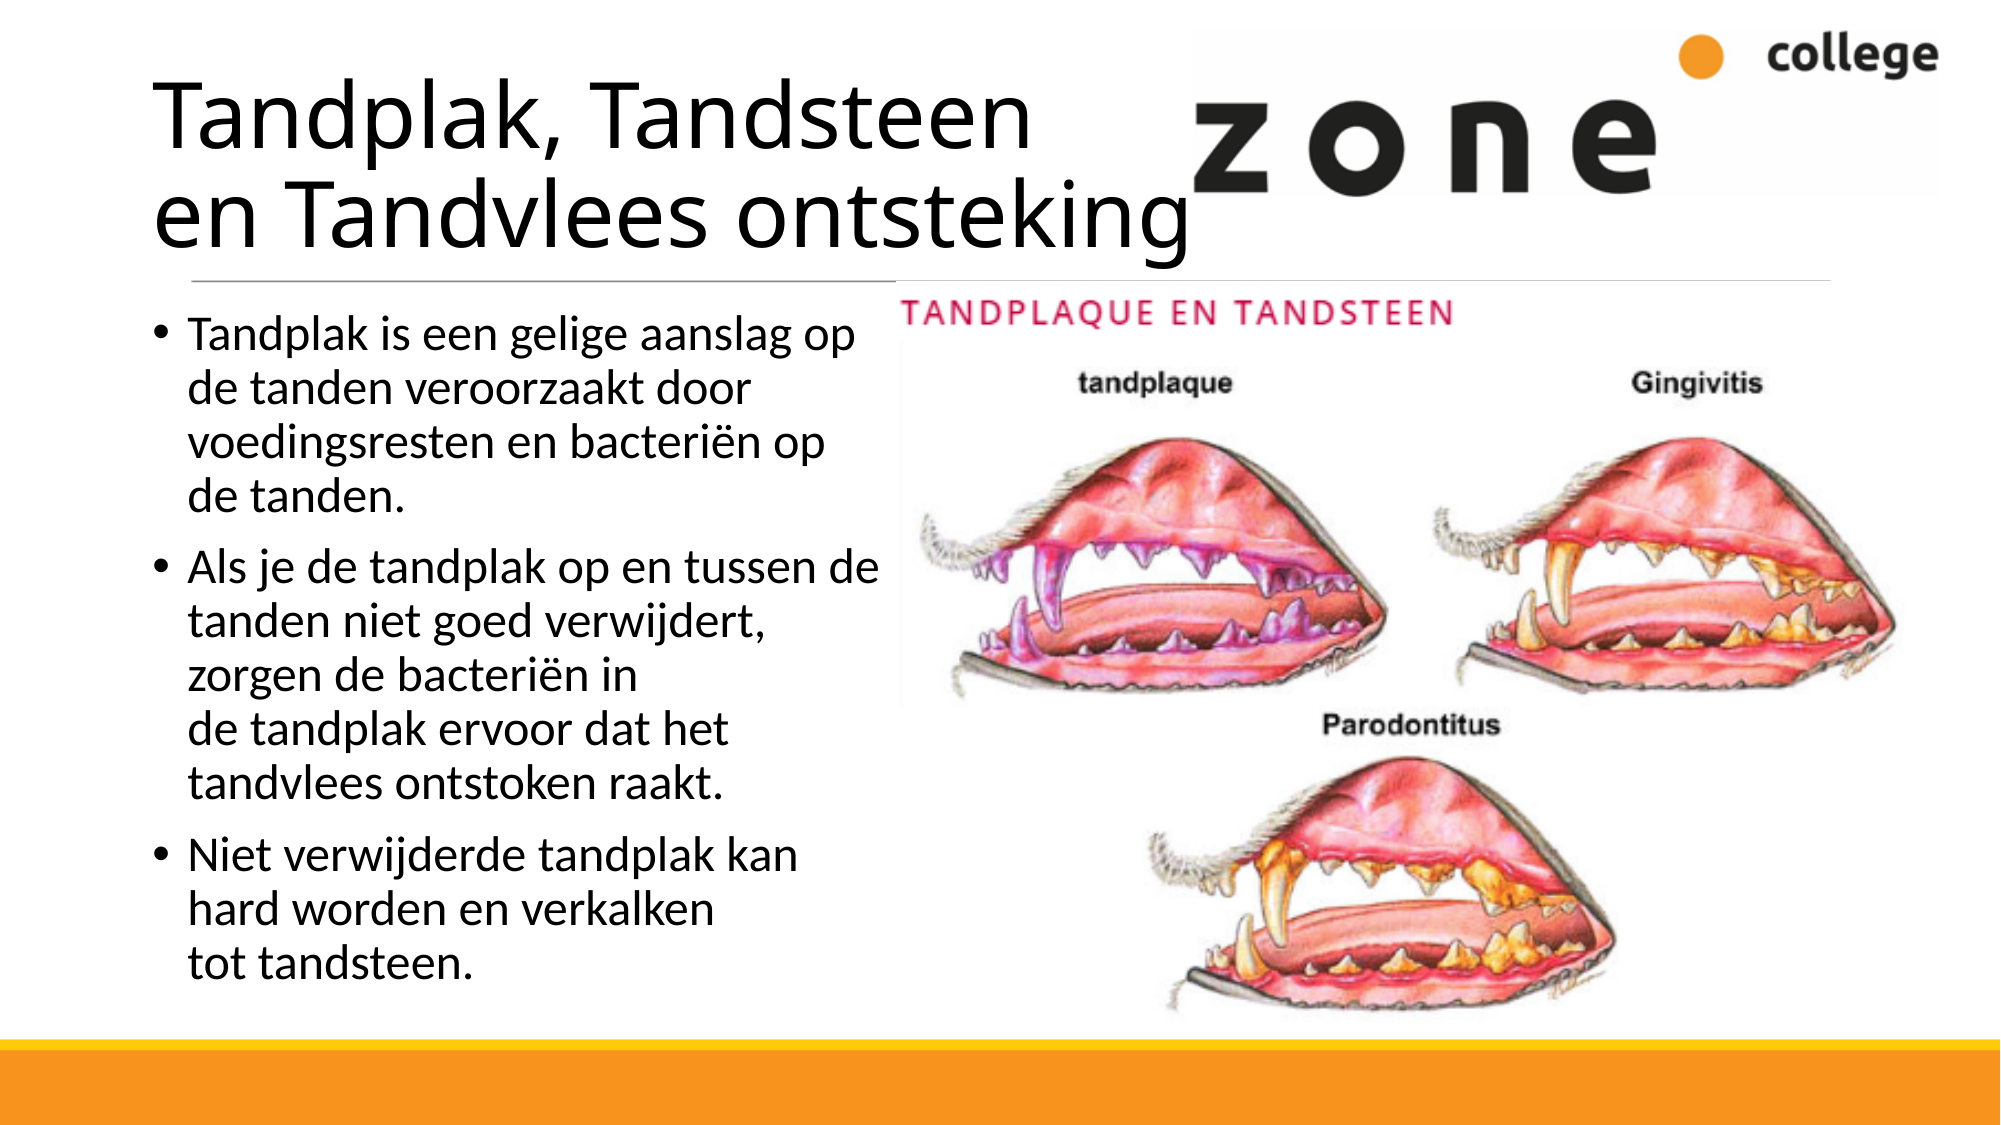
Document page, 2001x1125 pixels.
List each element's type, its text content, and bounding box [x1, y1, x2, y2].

list Tandplak is een gelige aanslag op de tanden veroorzaakt door voedingsresten en bacteriën op de tanden. Als je de tandplak op en tussen de tanden niet goed verwijdert, zorgen de bacteriën in de tandplak ervoor dat het tandvlees ontstoken raakt. Niet verwijderde tandplak kan hard worden en verkalken tot tandsteen. [137, 299, 896, 1014]
title Tandplak, Tandsteen en Tandvlees ontsteking [137, 59, 1863, 278]
picture [0, 0, 2001, 1125]
